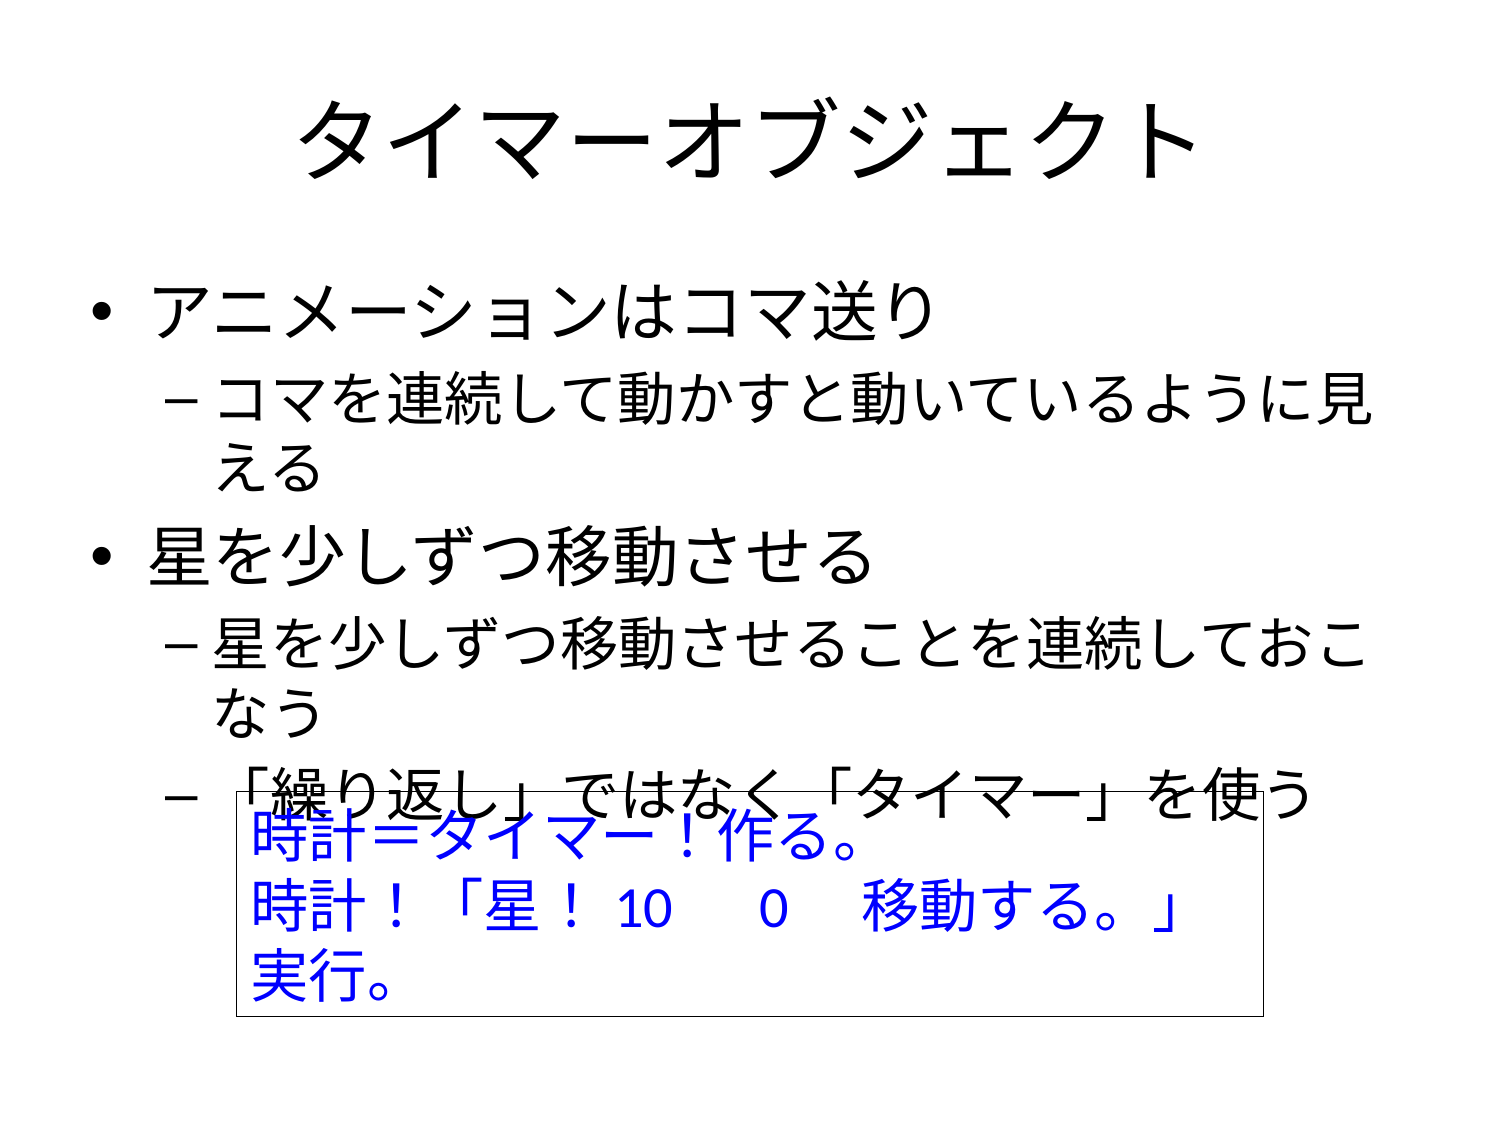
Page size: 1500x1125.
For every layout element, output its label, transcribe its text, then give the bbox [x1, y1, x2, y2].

list アニメーションはコマ送り コマを連続して動かすと動いているように見える 星を少しずつ移動させる 星を少しずつ移動させることを連続しておこなう 「繰り返し」ではなく「タイマー」を使う [75, 262, 1425, 1005]
title タイマーオブジェクト [75, 45, 1425, 233]
text_box 時計＝タイマー！作る。 時計！「星！10 0 移動する。」実行。 [236, 791, 1264, 1017]
